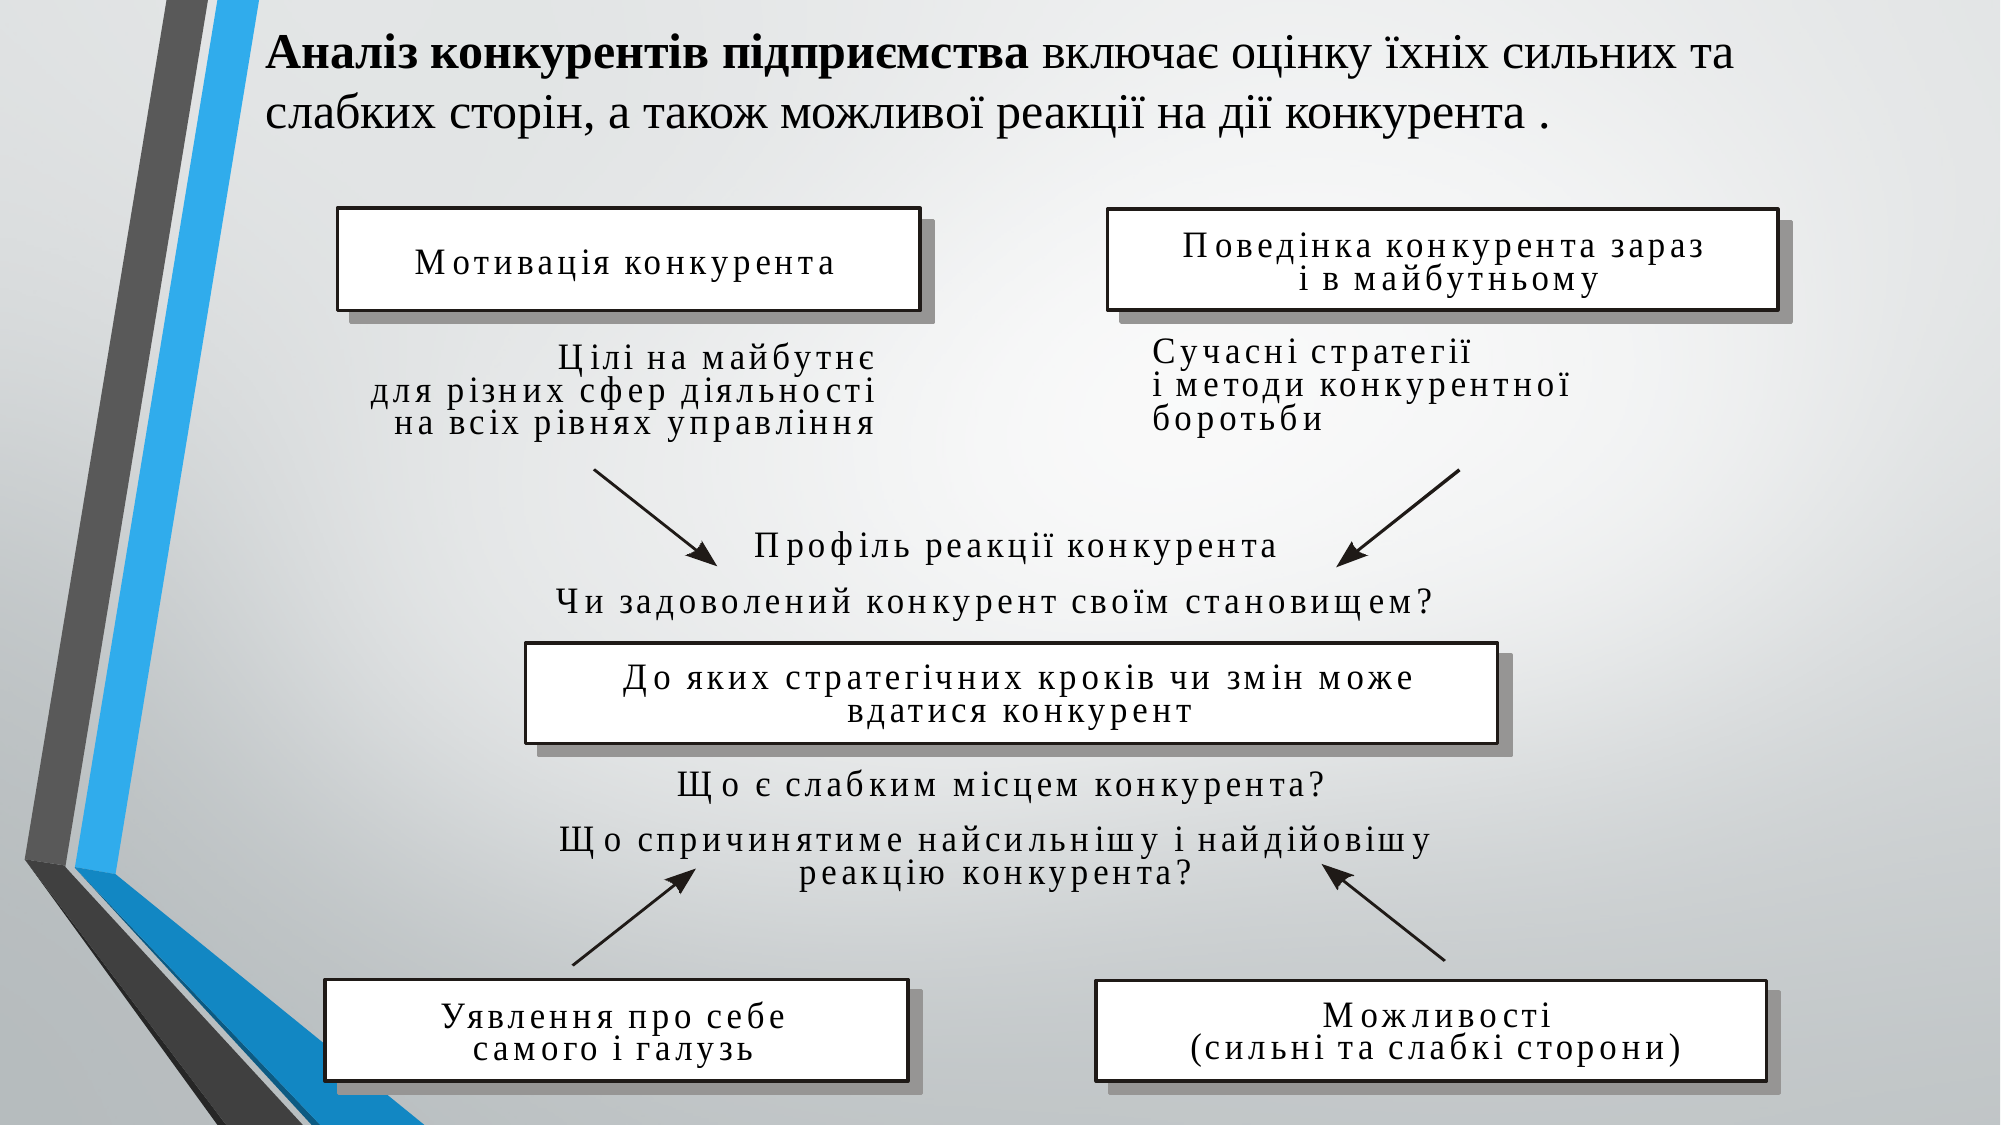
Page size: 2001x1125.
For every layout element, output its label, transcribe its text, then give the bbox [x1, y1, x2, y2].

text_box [317, 202, 1798, 1097]
list Аналіз конкурентів підприємства включає оцінку їхніх силь­них та слабких сторін, а також можливої реакції на дії конкурента . [250, 0, 1887, 158]
